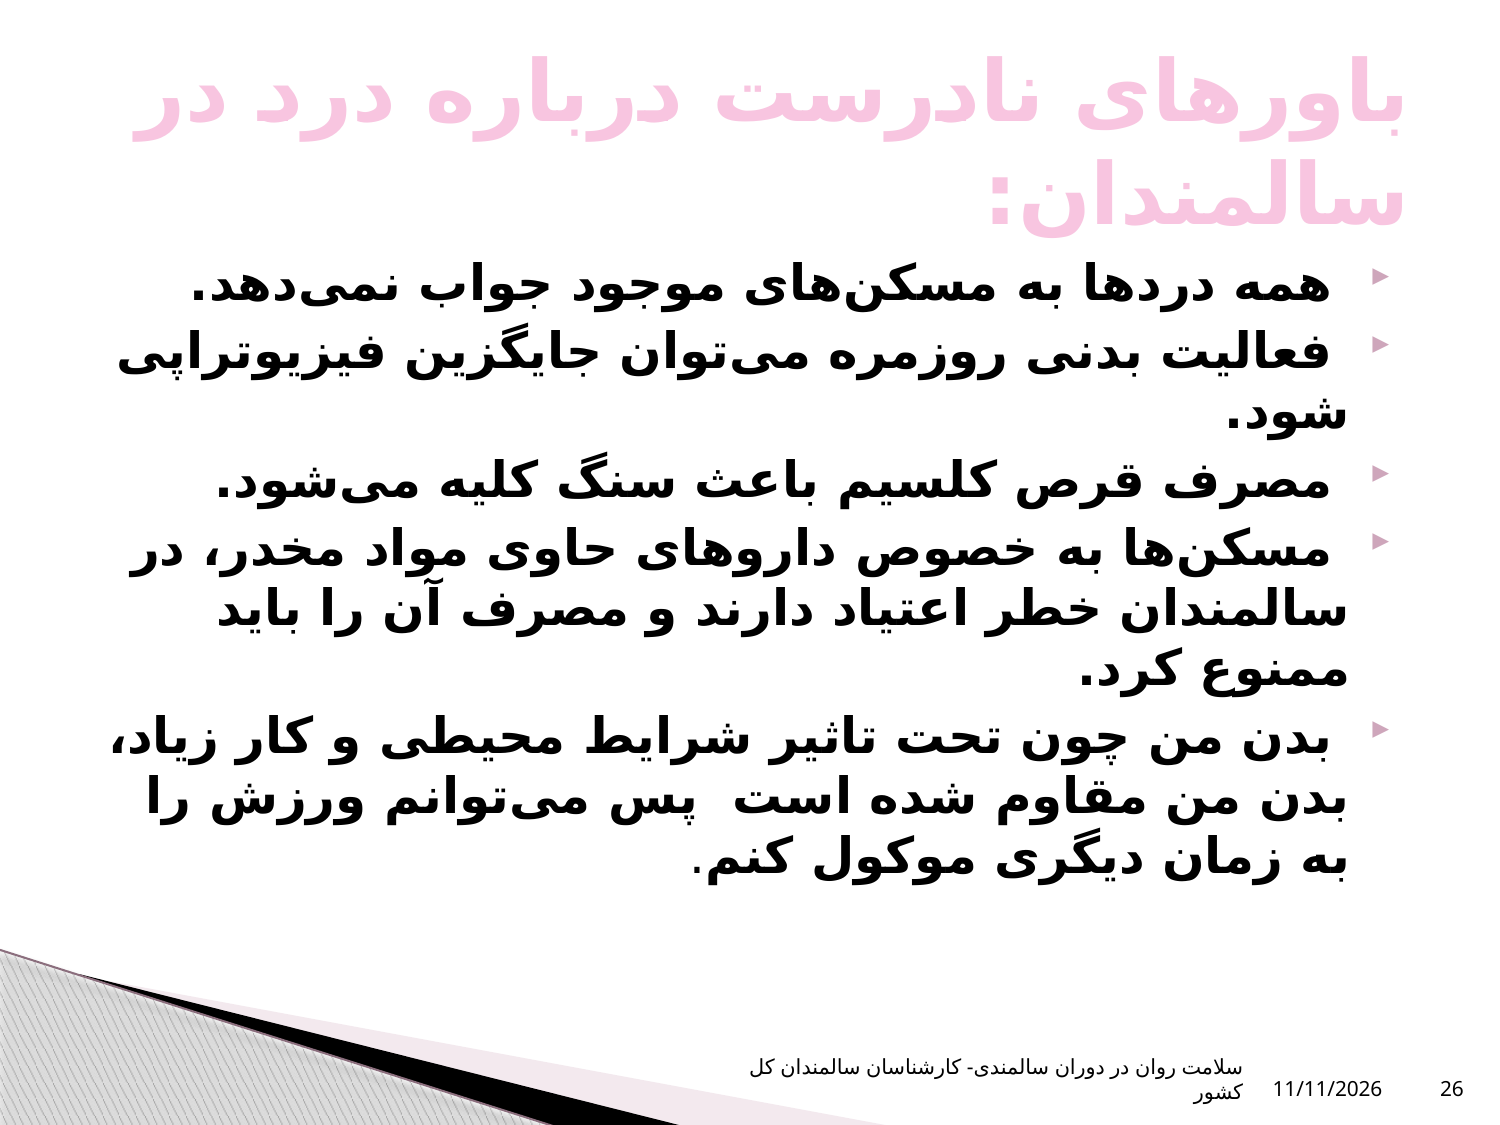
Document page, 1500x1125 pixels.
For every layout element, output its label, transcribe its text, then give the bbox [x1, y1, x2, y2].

title باورهای نادرست درباره درد در سالمندان: [75, 45, 1425, 233]
list همه دردها به مسکن‌های موجود جواب نمی‌دهد. فعالیت بدنی روزمره می‌توان جایگزین فیزیوتراپی شود. مصرف قرص کلسیم باعث سنگ کلیه می‌شود. مسکن‌ها به خصوص داروهای حاوی مواد مخدر، در سالمندان خطر اعتیاد دارند و مصرف آن را باید ممنوع کرد. بدن من چون تحت تاثیر شرایط محیطی و کار زیاد، بدن من مقاوم شده است پس می‌توانم ورزش را به زمان دیگری موکول کنم. [75, 243, 1425, 1000]
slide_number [1258, 1051, 1418, 1112]
slide_number 26 [1418, 1051, 1479, 1112]
footer سلامت روان در دوران سالمندی- کارشناسان سالمندان کل کشور [718, 1051, 1258, 1112]
